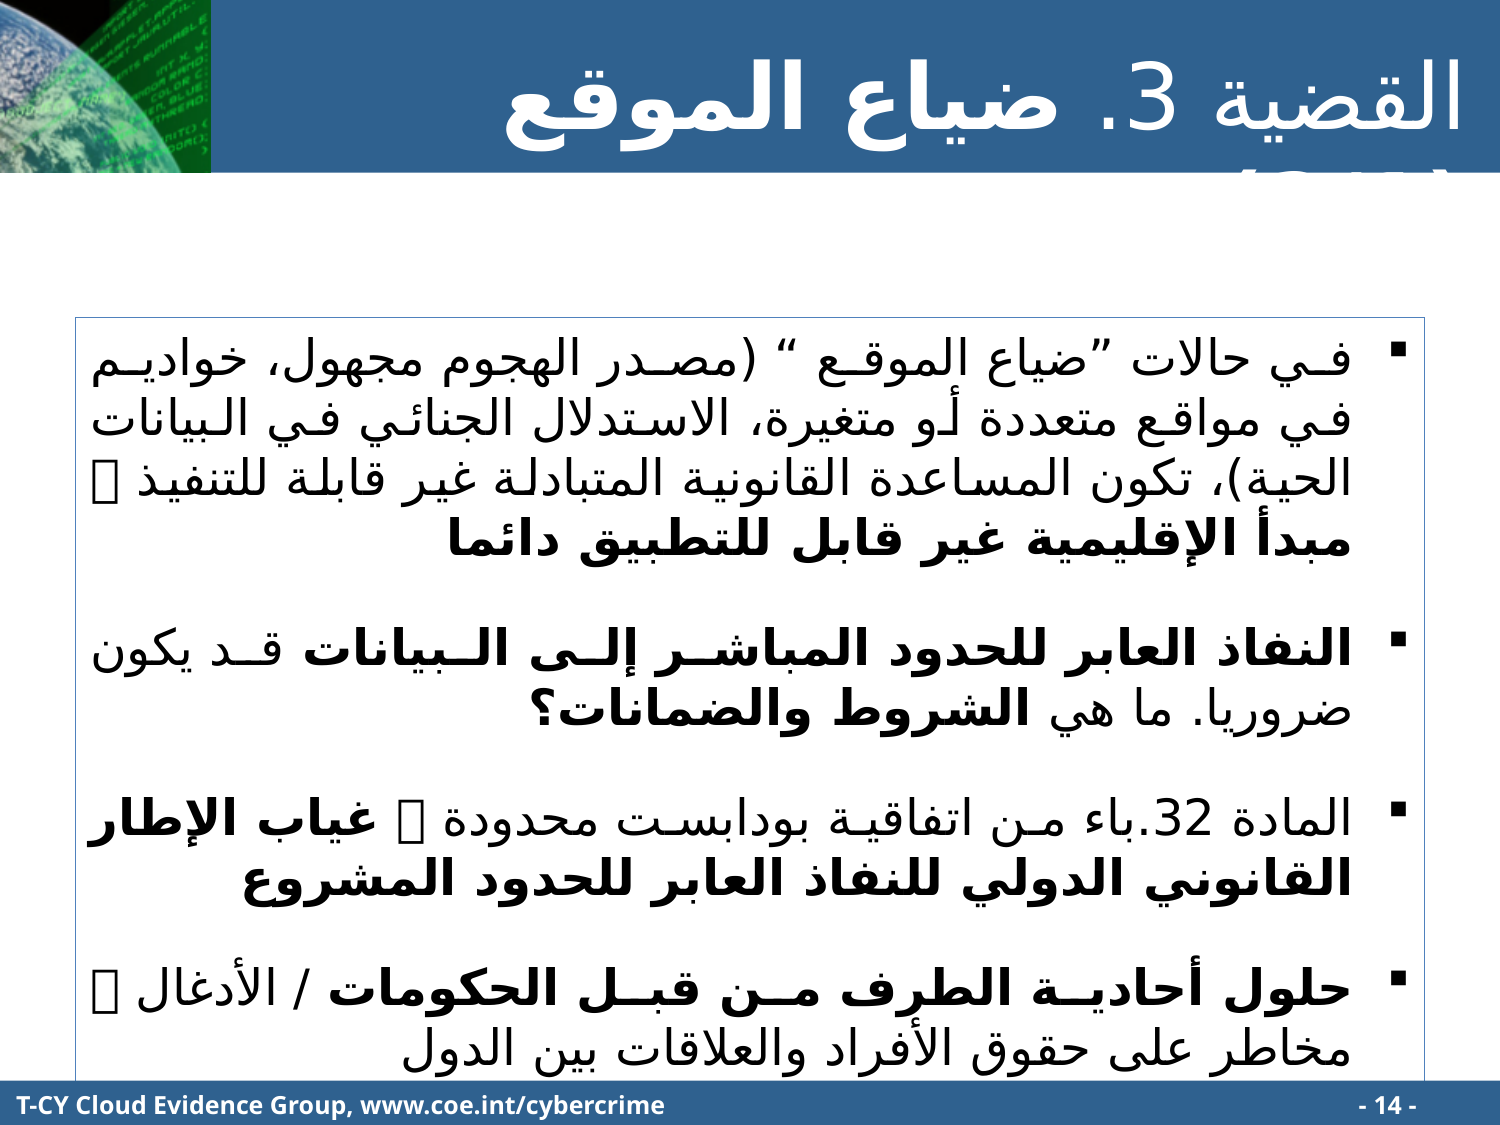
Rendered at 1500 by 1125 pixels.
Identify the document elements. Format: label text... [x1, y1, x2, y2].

text_box T-CY Cloud Evidence Group, www.coe.int/cybercrime - 14 - [1, 1082, 1500, 1125]
picture [0, 0, 212, 173]
text_box القضية 3. ضياع الموقع (2/1) [230, 30, 1483, 266]
list في حالات ”ضياع الموقع “ (مصدر الهجوم مجهول، خواديم في مواقع متعددة أو متغيرة، الاستدلال الجنائي في البيانات الحية)، تكون المساعدة القانونية المتبادلة غير قابلة للتنفيذ  مبدأ الإقليمية غير قابل للتطبيق دائما النفاذ العابر للحدود المباشر إلى البيانات قد يكون ضروريا. ما هي الشروط والضمانات؟ المادة 32.باء من اتفاقية بودابست محدودة  غياب الإطار القانوني الدولي للنفاذ العابر للحدود المشروع حلول أحادية الطرف من قبل الحكومات / الأدغال  مخاطر على حقوق الأفراد والعلاقات بين الدول [75, 317, 1425, 1079]
text_box [214, 0, 1500, 175]
text_box [0, 1079, 1500, 1125]
